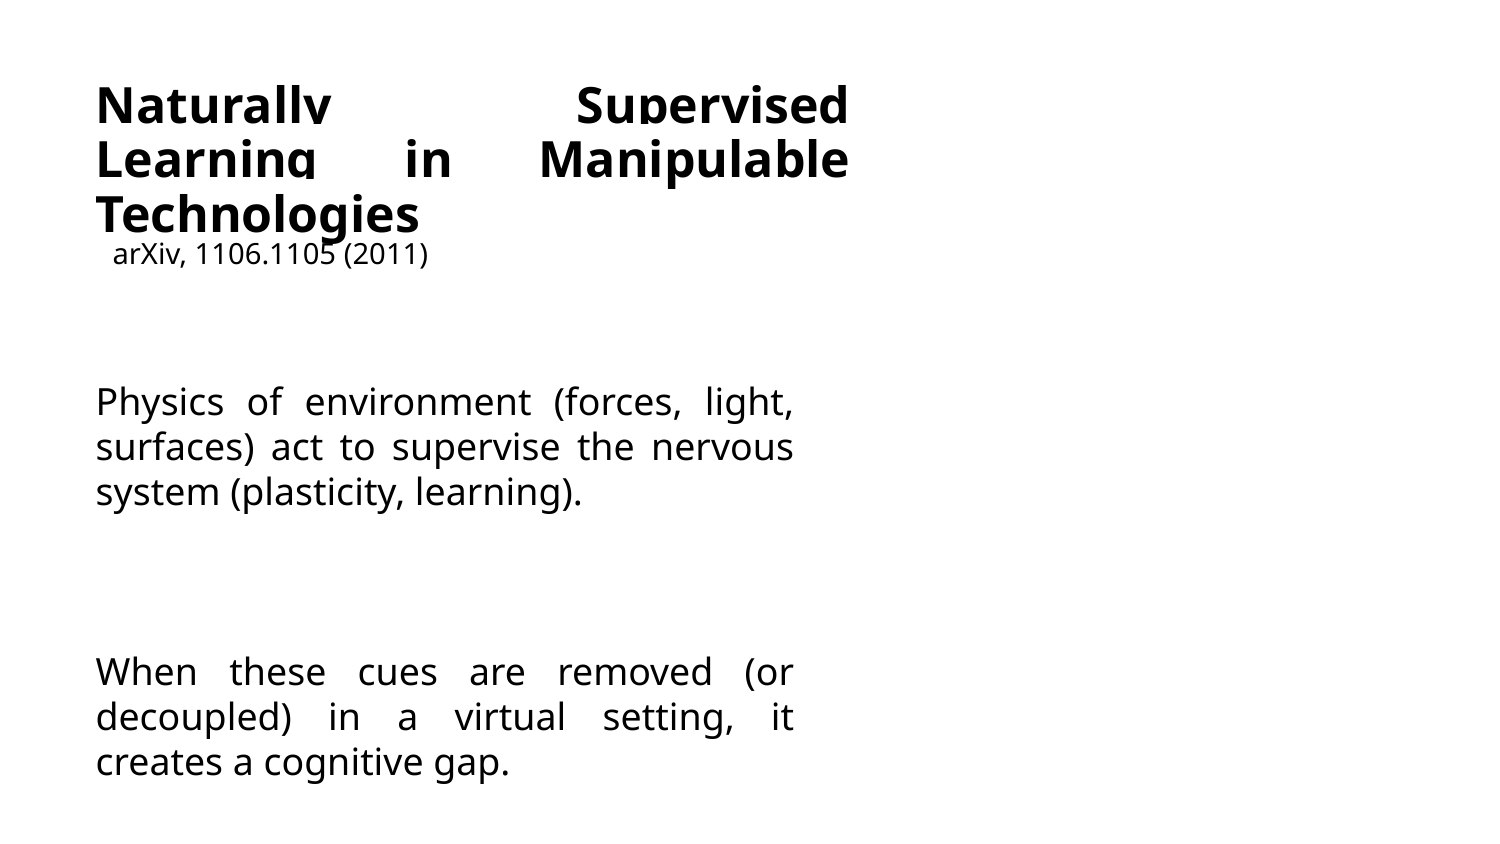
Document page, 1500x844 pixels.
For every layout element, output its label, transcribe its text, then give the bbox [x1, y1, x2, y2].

text_box arXiv, 1106.1105 (2011) [97, 220, 866, 278]
text_box Naturally Supervised Learning in Manipulable Technologies [80, 64, 866, 233]
text_box Physics of environment (forces, light, surfaces) act to supervise the nervous system (plasticity, learning). When these cues are removed (or decoupled) in a virtual setting, it creates a cognitive gap. [80, 363, 810, 642]
